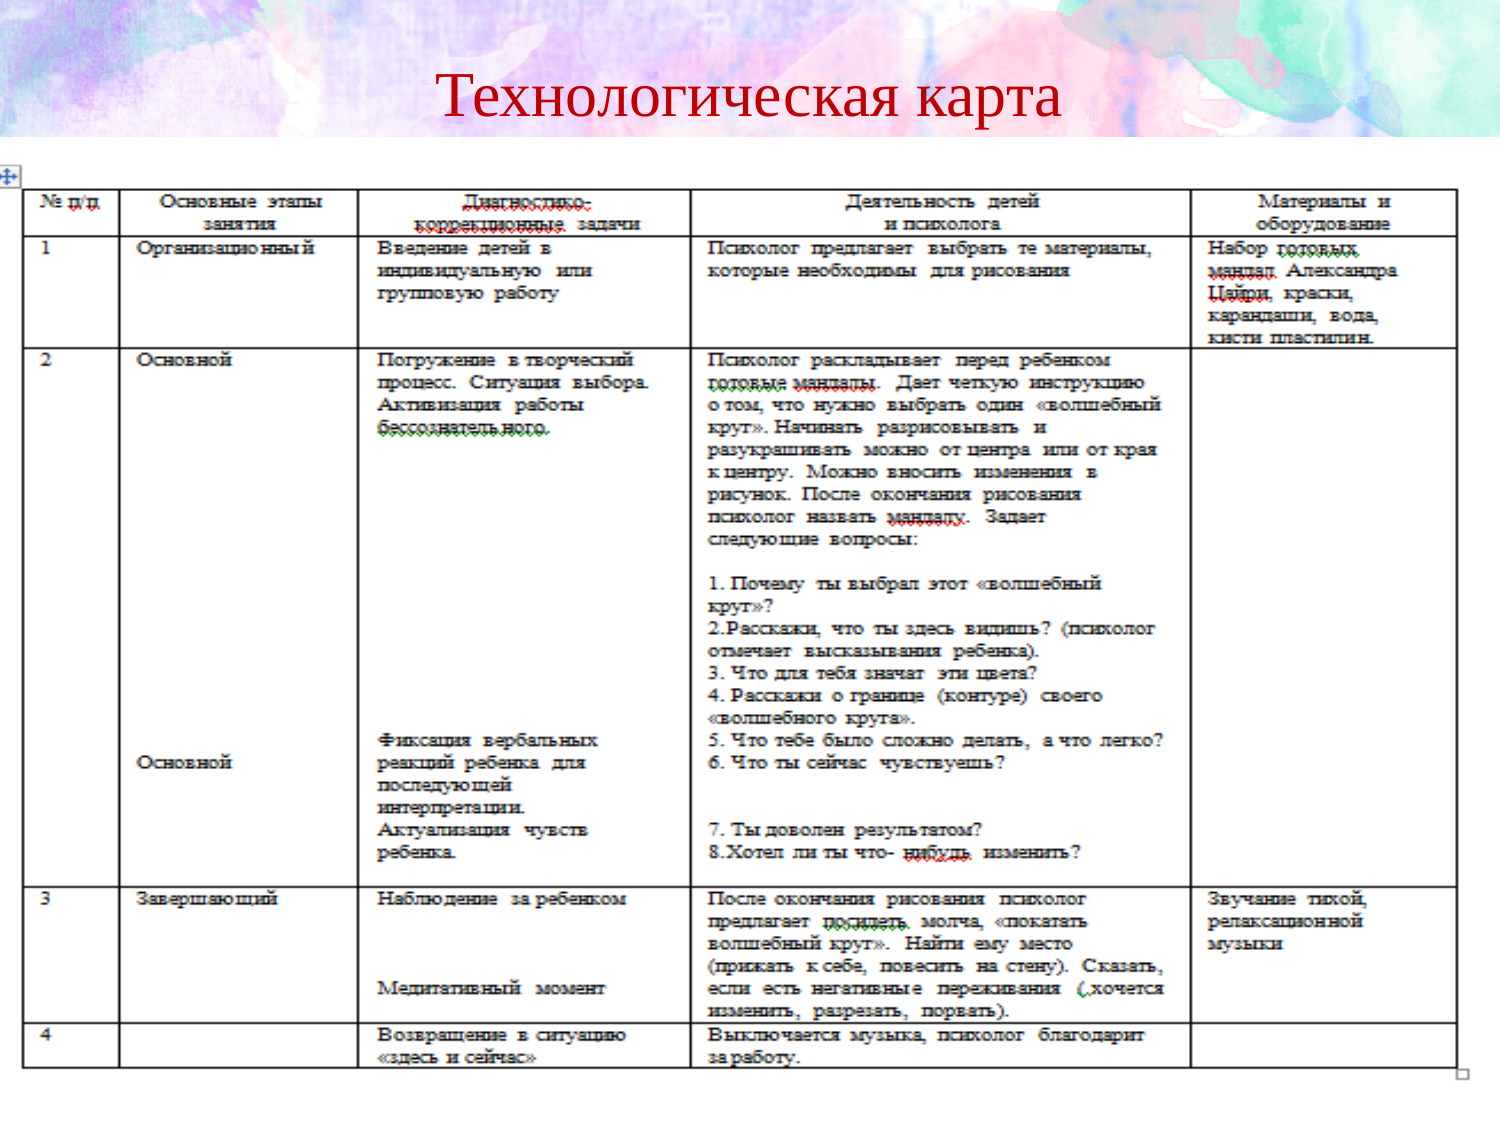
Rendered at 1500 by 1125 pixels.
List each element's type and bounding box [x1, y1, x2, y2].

picture [0, 0, 1500, 136]
list [0, 136, 1500, 1125]
